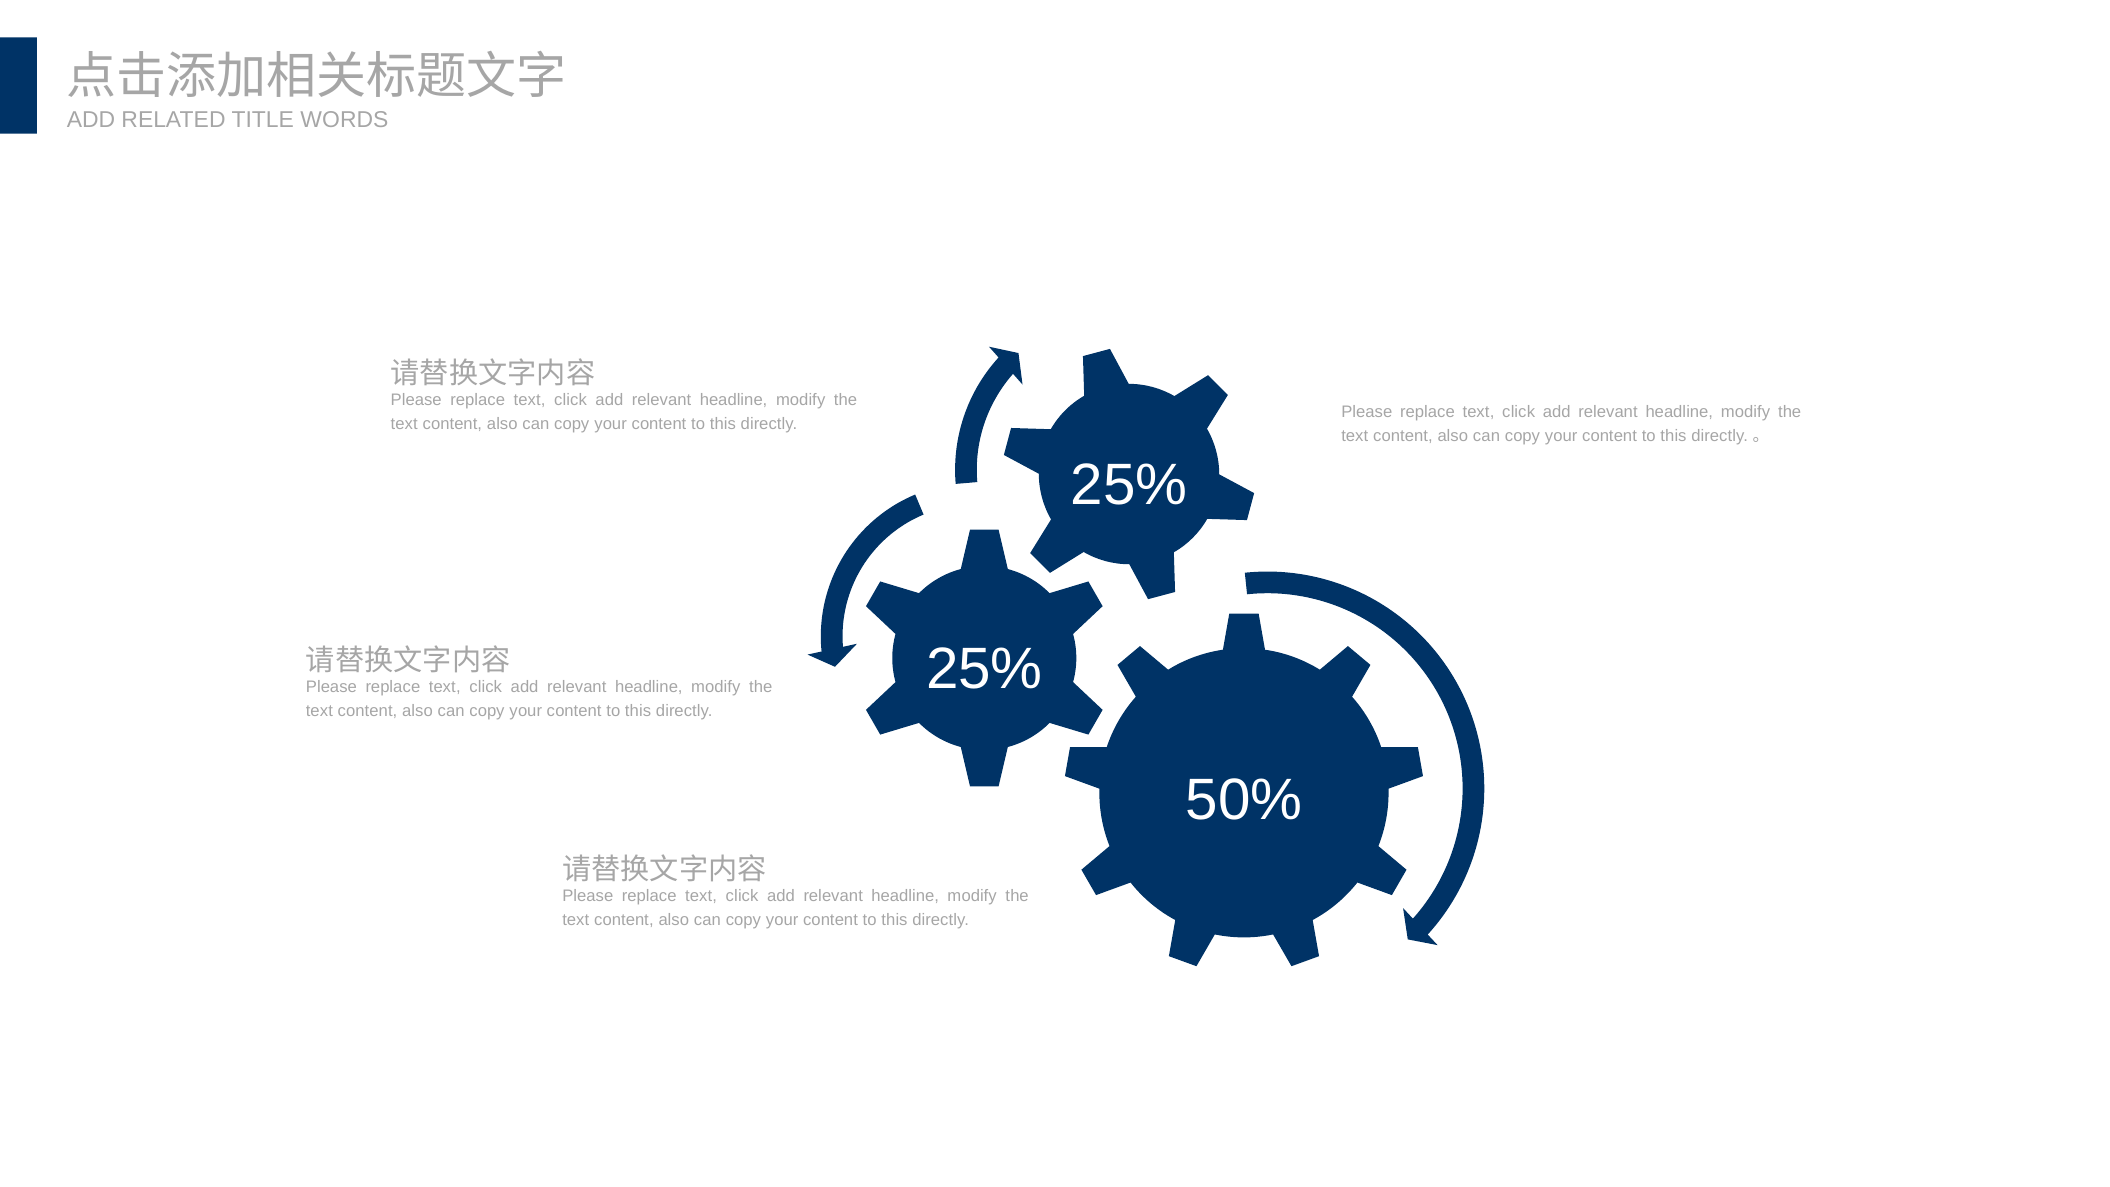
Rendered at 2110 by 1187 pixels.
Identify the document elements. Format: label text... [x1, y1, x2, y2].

text_box 25% [864, 528, 1104, 788]
text_box 25% [1002, 347, 1256, 601]
text_box ADD RELATED TITLE WORDS [66, 104, 389, 132]
text_box 请替换文字内容 [562, 843, 873, 880]
text_box Please replace text, click add relevant headline, modify the text content, also can copy your content to this directly.。 [1341, 396, 1803, 445]
text_box [0, 36, 38, 135]
text_box [807, 494, 924, 667]
text_box Please replace text, click add relevant headline, modify the text content, also can copy your content to this directly. [390, 384, 858, 433]
text_box 请替换文字内容 [390, 347, 702, 384]
text_box 请替换文字内容 [305, 634, 617, 672]
text_box [955, 346, 1023, 484]
text_box Please replace text, click add relevant headline, modify the text content, also can copy your content to this directly. [562, 880, 1030, 929]
text_box [1244, 571, 1485, 946]
text_box 50% [1063, 612, 1425, 968]
text_box 点击添加相关标题文字 [66, 43, 567, 104]
text_box Please replace text, click add relevant headline, modify the text content, also can copy your content to this directly. [305, 672, 774, 720]
